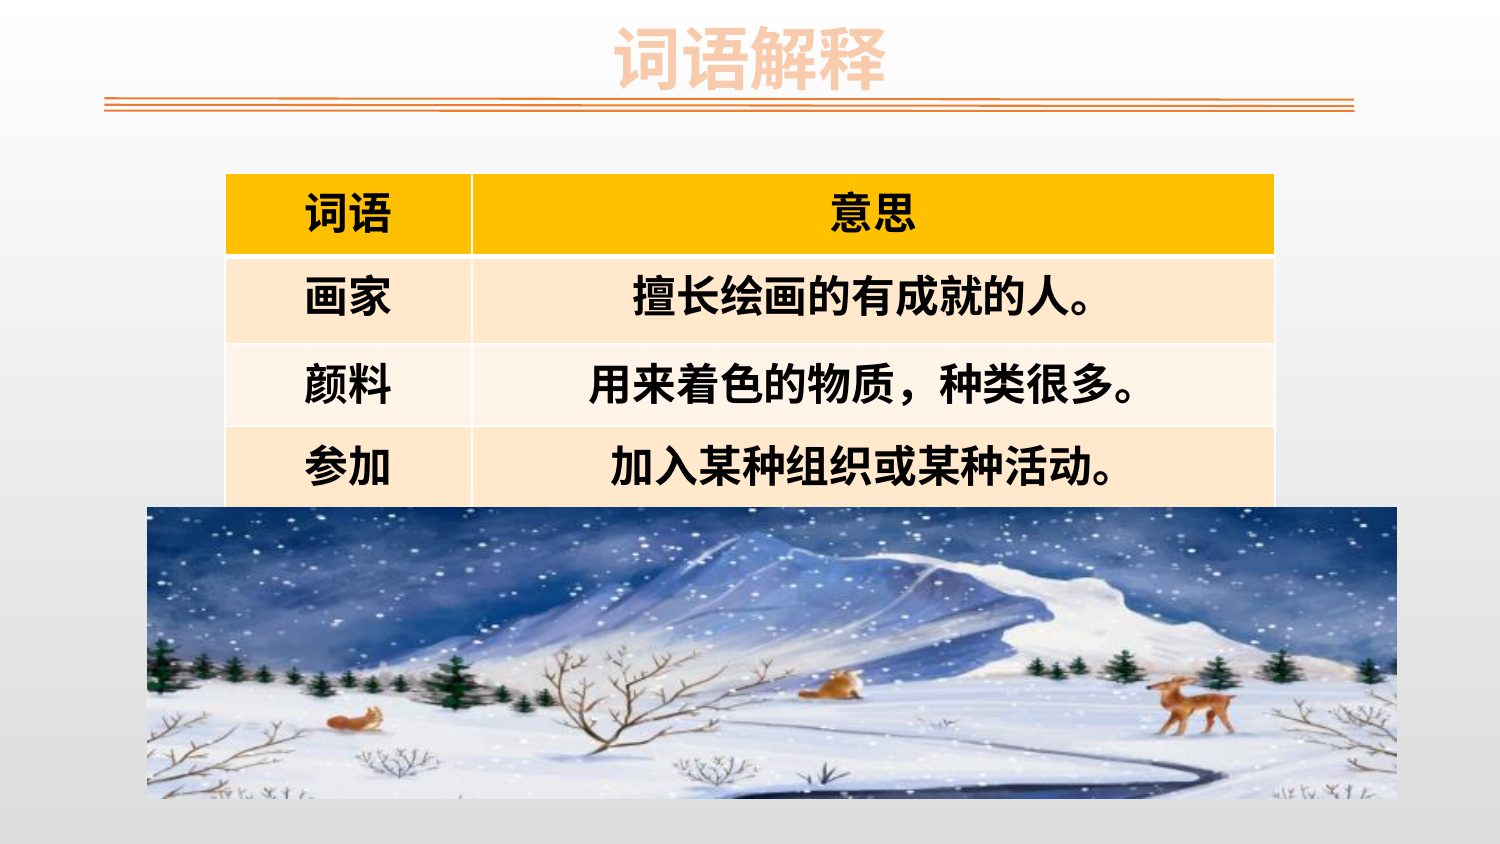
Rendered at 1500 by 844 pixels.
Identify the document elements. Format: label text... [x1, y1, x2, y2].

table_cell 用来着色的物质，种类很多。 [473, 345, 1274, 425]
table_header 意思 [473, 174, 1274, 254]
table_cell 颜料 [226, 345, 471, 425]
table_header 词语 [226, 174, 471, 254]
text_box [104, 98, 1355, 111]
picture [147, 507, 1397, 799]
table_cell 加入某种组织或某种活动。 [473, 427, 1274, 507]
text_box 词语解释 [601, 10, 899, 98]
table_cell 擅长绘画的有成就的人。 [473, 259, 1274, 343]
table_cell 画家 [226, 259, 471, 343]
table_cell 参加 [226, 427, 471, 507]
